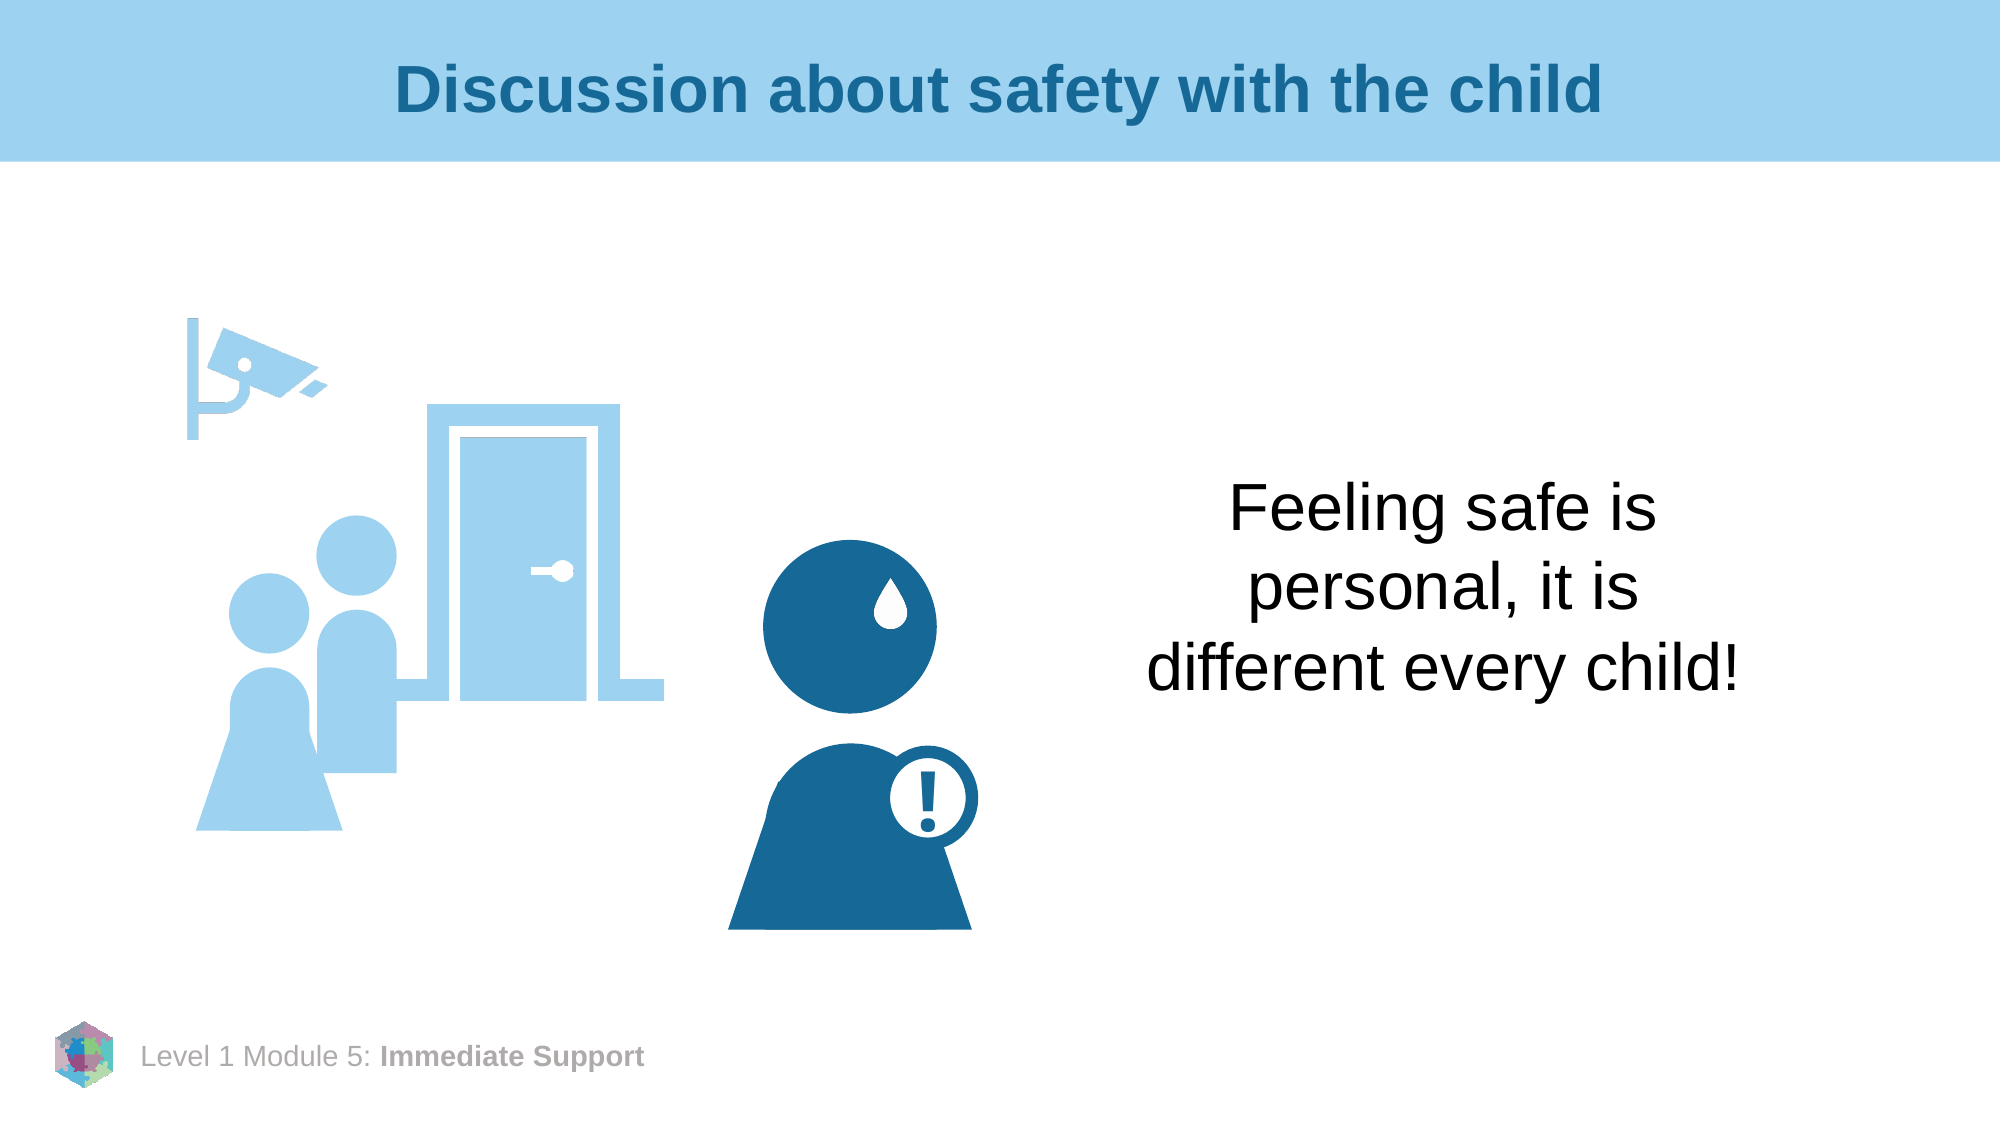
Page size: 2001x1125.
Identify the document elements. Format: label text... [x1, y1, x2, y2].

picture [345, 374, 701, 730]
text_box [727, 539, 972, 930]
text_box Feeling safe is personal, it is different every child! [1131, 456, 1757, 711]
picture [172, 293, 343, 465]
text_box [316, 515, 397, 773]
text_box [195, 573, 343, 831]
title Discussion about safety with the child [137, 19, 1863, 163]
picture [55, 1021, 113, 1088]
